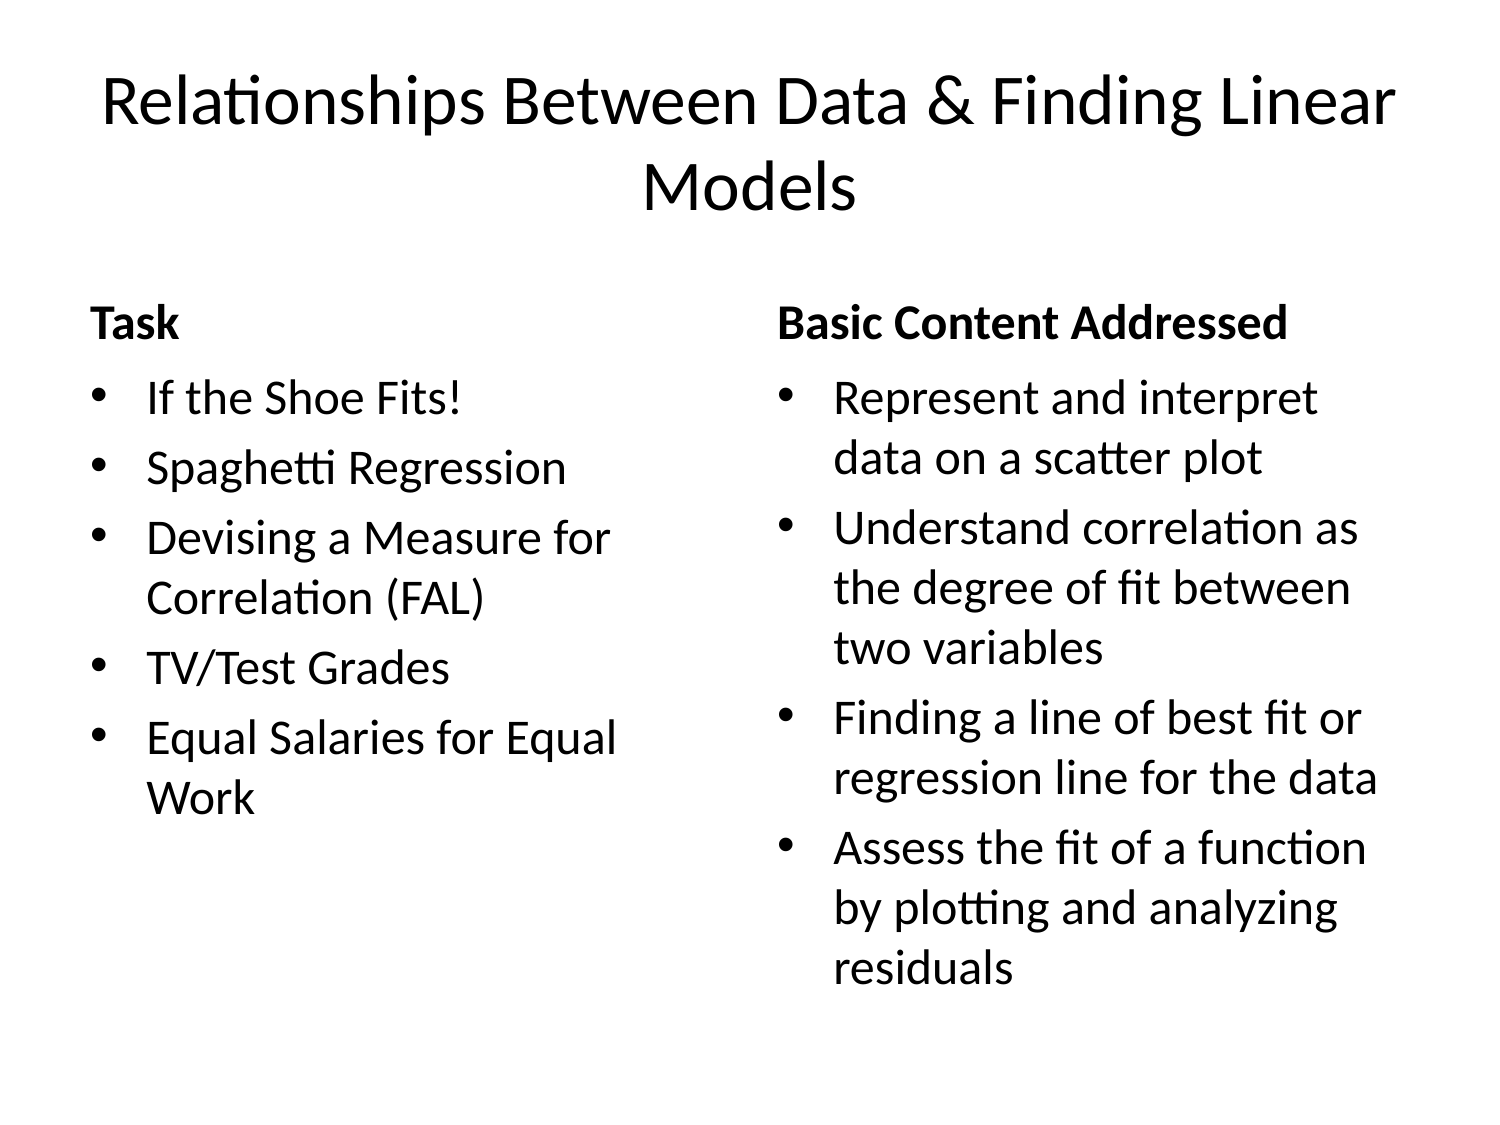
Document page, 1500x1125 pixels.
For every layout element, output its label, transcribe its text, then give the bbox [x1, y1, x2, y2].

list Basic Content Addressed [761, 251, 1425, 356]
list If the Shoe Fits! Spaghetti Regression Devising a Measure for Correlation (FAL) TV/Test Grades Equal Salaries for Equal Work [75, 356, 738, 1005]
list Task [75, 251, 738, 356]
title Relationships Between Data & Finding Linear Models [75, 45, 1425, 233]
list Represent and interpret data on a scatter plot Understand correlation as the degree of fit between two variables Finding a line of best fit or regression line for the data Assess the fit of a function by plotting and analyzing residuals [761, 356, 1425, 1005]
